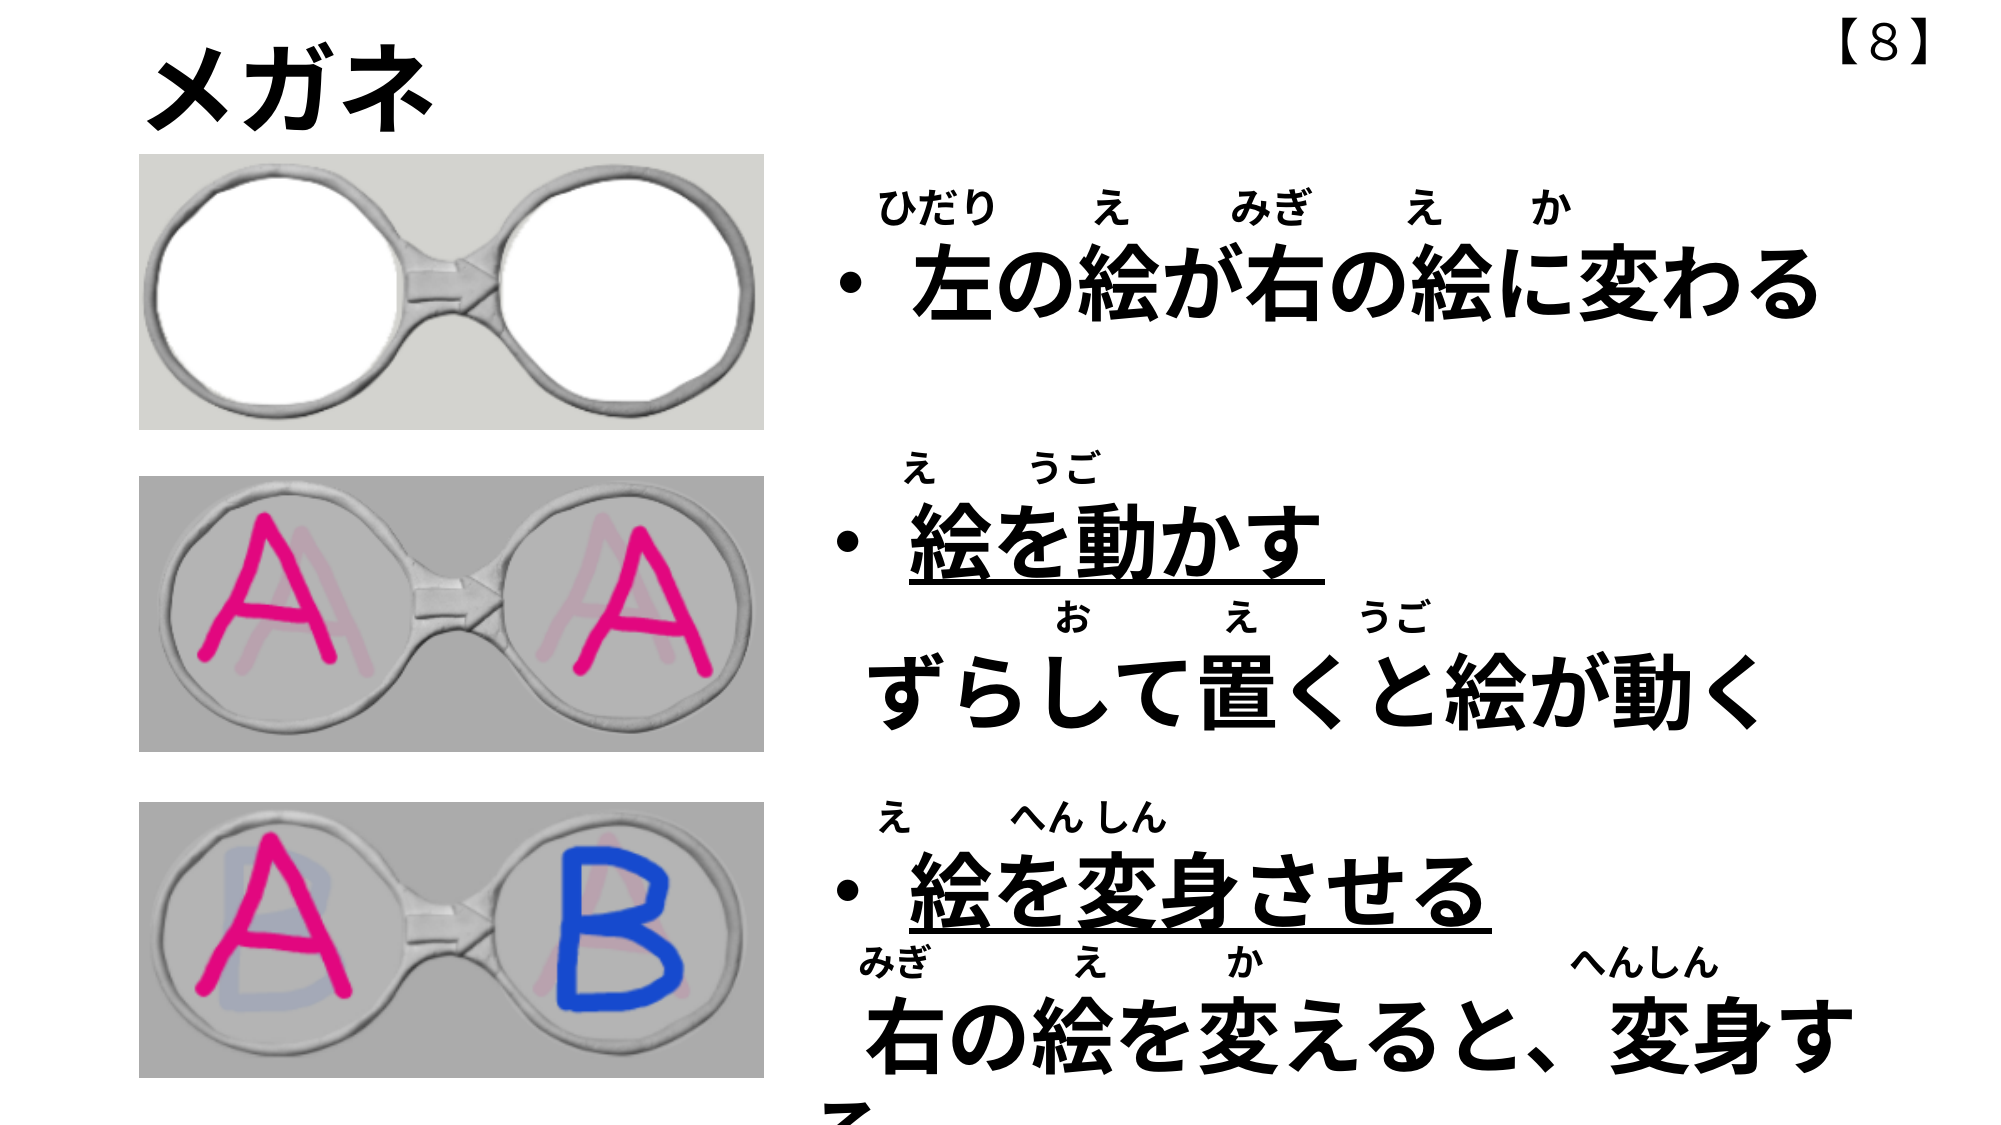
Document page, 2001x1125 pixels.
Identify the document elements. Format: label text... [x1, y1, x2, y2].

text_box え へん しん ・ 絵を変身させる みぎ え か へんしん 右の絵を変えると、変身する [792, 786, 1943, 1125]
picture [139, 802, 764, 1078]
text_box ひだり え みぎ え か ・ 左の絵が右の絵に変わる [794, 174, 1893, 339]
picture [139, 476, 764, 752]
text_box 【８】 [1794, 3, 1990, 78]
picture [139, 154, 764, 431]
text_box え うご ・ 絵を動かす お え うご ずらして置くと絵が動く [792, 437, 1943, 748]
text_box メガネ [122, 18, 544, 154]
